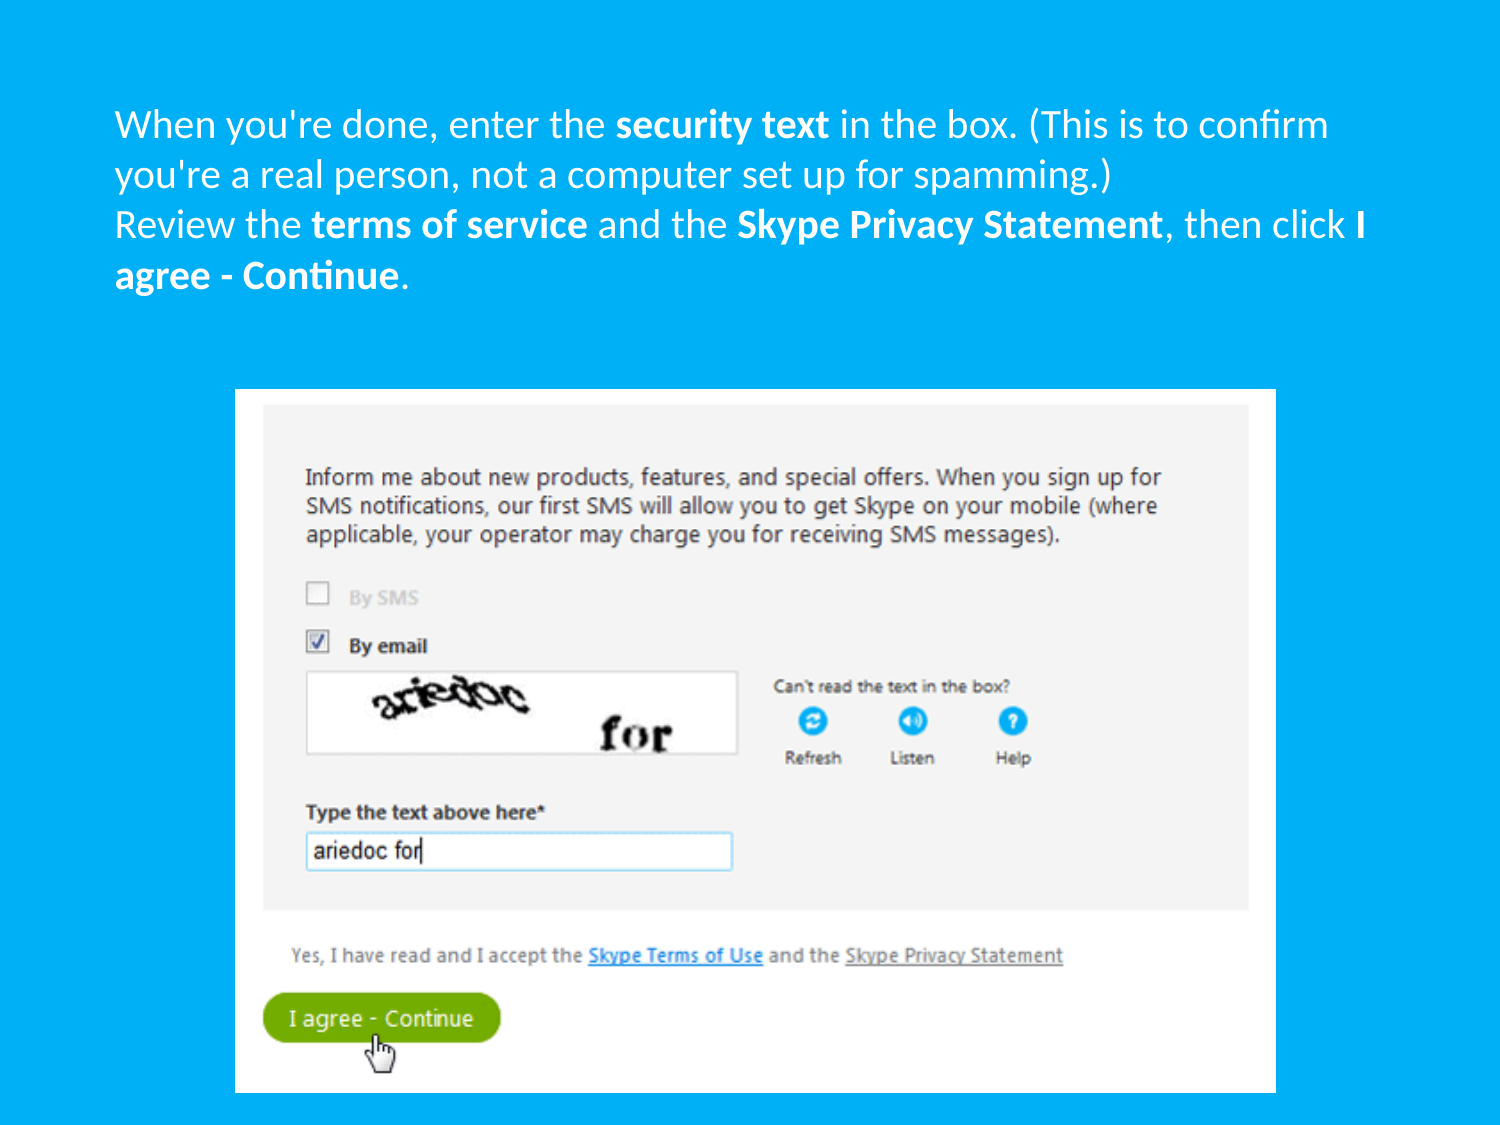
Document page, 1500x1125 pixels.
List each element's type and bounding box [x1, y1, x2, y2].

picture [395, 118, 405, 137]
picture [135, 169, 153, 188]
picture [246, 212, 257, 238]
picture [859, 119, 868, 137]
picture [542, 218, 546, 237]
picture [919, 118, 935, 138]
picture [299, 168, 312, 187]
picture [1019, 218, 1035, 238]
picture [432, 169, 437, 187]
picture [389, 119, 393, 137]
picture [1014, 169, 1023, 187]
picture [445, 210, 456, 237]
picture [263, 169, 267, 187]
picture [971, 118, 989, 138]
picture [569, 218, 586, 238]
picture [711, 118, 715, 137]
picture [616, 169, 625, 187]
picture [744, 168, 756, 188]
picture [551, 112, 561, 138]
picture [673, 118, 690, 138]
picture [393, 168, 404, 188]
picture [852, 212, 870, 237]
picture [1284, 118, 1294, 137]
picture [359, 269, 375, 289]
picture [155, 110, 160, 137]
picture [469, 218, 481, 238]
picture [227, 119, 243, 144]
picture [981, 169, 990, 187]
picture [1359, 212, 1363, 237]
picture [176, 118, 192, 138]
picture [655, 118, 669, 138]
picture [116, 169, 132, 194]
picture [587, 118, 603, 138]
picture [566, 110, 572, 137]
picture [918, 218, 934, 238]
picture [364, 218, 392, 237]
picture [312, 212, 324, 238]
picture [344, 118, 355, 138]
picture [159, 219, 174, 237]
picture [739, 211, 755, 238]
picture [516, 162, 526, 188]
picture [528, 118, 538, 137]
picture [235, 168, 247, 187]
picture [734, 118, 751, 144]
picture [916, 168, 927, 188]
picture [816, 112, 828, 138]
picture [1053, 218, 1070, 238]
picture [778, 118, 795, 138]
picture [1261, 110, 1278, 137]
picture [719, 112, 731, 138]
picture [358, 168, 374, 188]
picture [780, 162, 791, 188]
picture [709, 218, 725, 238]
picture [1004, 212, 1016, 238]
picture [904, 119, 913, 137]
picture [1108, 218, 1125, 238]
picture [1247, 118, 1256, 137]
picture [551, 218, 565, 238]
picture [1057, 168, 1066, 187]
picture [473, 119, 478, 137]
picture [310, 263, 331, 289]
picture [342, 168, 353, 188]
picture [898, 218, 915, 237]
picture [247, 118, 264, 138]
picture [1200, 118, 1213, 138]
picture [721, 169, 725, 187]
picture [540, 179, 549, 188]
picture [1103, 159, 1109, 192]
picture [985, 211, 1001, 238]
picture [688, 210, 694, 237]
picture [1072, 168, 1087, 180]
picture [290, 269, 307, 288]
picture [695, 219, 704, 237]
picture [643, 169, 647, 194]
picture [137, 269, 153, 295]
picture [438, 169, 447, 187]
picture [800, 218, 817, 244]
picture [602, 218, 614, 237]
picture [409, 168, 426, 188]
picture [1186, 212, 1196, 238]
picture [189, 168, 199, 187]
picture [1075, 218, 1103, 237]
picture [816, 169, 820, 187]
picture [992, 119, 1006, 137]
picture [892, 168, 902, 187]
picture [1038, 212, 1050, 238]
picture [158, 169, 168, 188]
picture [337, 169, 341, 194]
picture [171, 269, 188, 289]
picture [1095, 118, 1106, 138]
picture [760, 169, 777, 188]
picture [857, 160, 867, 187]
picture [139, 218, 155, 238]
picture [665, 169, 674, 188]
picture [569, 168, 582, 188]
picture [297, 179, 306, 188]
picture [1155, 112, 1165, 138]
picture [642, 210, 658, 238]
picture [685, 162, 696, 188]
picture [204, 118, 213, 137]
picture [161, 118, 171, 137]
picture [1274, 218, 1287, 238]
picture [236, 390, 1275, 1092]
picture [158, 269, 168, 288]
picture [600, 229, 608, 238]
picture [116, 112, 150, 137]
picture [1024, 168, 1035, 187]
picture [169, 169, 173, 187]
picture [244, 262, 263, 289]
picture [1208, 219, 1217, 237]
picture [380, 169, 384, 187]
picture [821, 218, 838, 238]
picture [1201, 210, 1207, 237]
picture [626, 168, 637, 187]
picture [1311, 219, 1324, 238]
picture [950, 110, 954, 137]
picture [117, 269, 132, 289]
picture [634, 118, 651, 138]
picture [586, 168, 604, 188]
picture [208, 219, 234, 237]
picture [494, 168, 512, 188]
picture [798, 118, 813, 137]
picture [1330, 210, 1343, 237]
picture [542, 168, 555, 187]
picture [627, 218, 636, 237]
picture [1130, 218, 1147, 237]
picture [283, 219, 300, 238]
picture [852, 119, 856, 137]
picture [356, 110, 360, 137]
picture [485, 218, 502, 238]
picture [648, 168, 659, 188]
picture [397, 218, 410, 238]
picture [492, 112, 503, 138]
picture [118, 212, 134, 237]
picture [1130, 118, 1142, 138]
picture [474, 169, 479, 187]
picture [699, 169, 716, 188]
picture [479, 119, 488, 137]
picture [276, 169, 293, 188]
picture [262, 210, 268, 237]
picture [270, 119, 279, 138]
picture [451, 118, 467, 138]
picture [269, 219, 278, 237]
picture [1250, 218, 1259, 237]
picture [1064, 110, 1070, 137]
picture [1222, 219, 1239, 238]
picture [202, 168, 219, 188]
picture [337, 269, 353, 288]
picture [1305, 119, 1326, 137]
picture [301, 119, 305, 137]
picture [833, 168, 844, 188]
picture [827, 169, 832, 194]
picture [1150, 212, 1162, 238]
picture [521, 218, 538, 237]
picture [1071, 119, 1080, 137]
picture [349, 218, 360, 237]
picture [763, 112, 775, 138]
picture [1218, 118, 1236, 138]
picture [696, 118, 706, 137]
picture [1031, 109, 1037, 142]
picture [573, 119, 582, 137]
picture [778, 218, 795, 244]
picture [938, 218, 952, 238]
picture [618, 118, 630, 138]
picture [875, 218, 885, 237]
picture [187, 218, 204, 238]
picture [933, 169, 937, 194]
picture [991, 168, 1002, 187]
picture [1169, 119, 1187, 138]
picture [759, 209, 775, 237]
picture [882, 112, 893, 138]
picture [366, 119, 384, 138]
picture [423, 218, 442, 238]
picture [266, 269, 285, 289]
picture [890, 218, 894, 237]
picture [955, 218, 972, 244]
picture [507, 218, 517, 237]
picture [314, 118, 330, 138]
picture [480, 169, 489, 187]
picture [410, 118, 426, 138]
picture [869, 168, 887, 188]
picture [955, 118, 966, 138]
picture [956, 168, 968, 187]
picture [898, 110, 903, 137]
picture [506, 118, 523, 138]
picture [380, 269, 398, 289]
picture [805, 169, 815, 188]
picture [327, 218, 344, 238]
picture [938, 168, 949, 188]
picture [1071, 181, 1087, 195]
picture [673, 212, 683, 238]
picture [1299, 119, 1303, 137]
picture [233, 179, 241, 188]
picture [954, 179, 962, 188]
picture [1042, 112, 1060, 137]
picture [192, 269, 209, 289]
